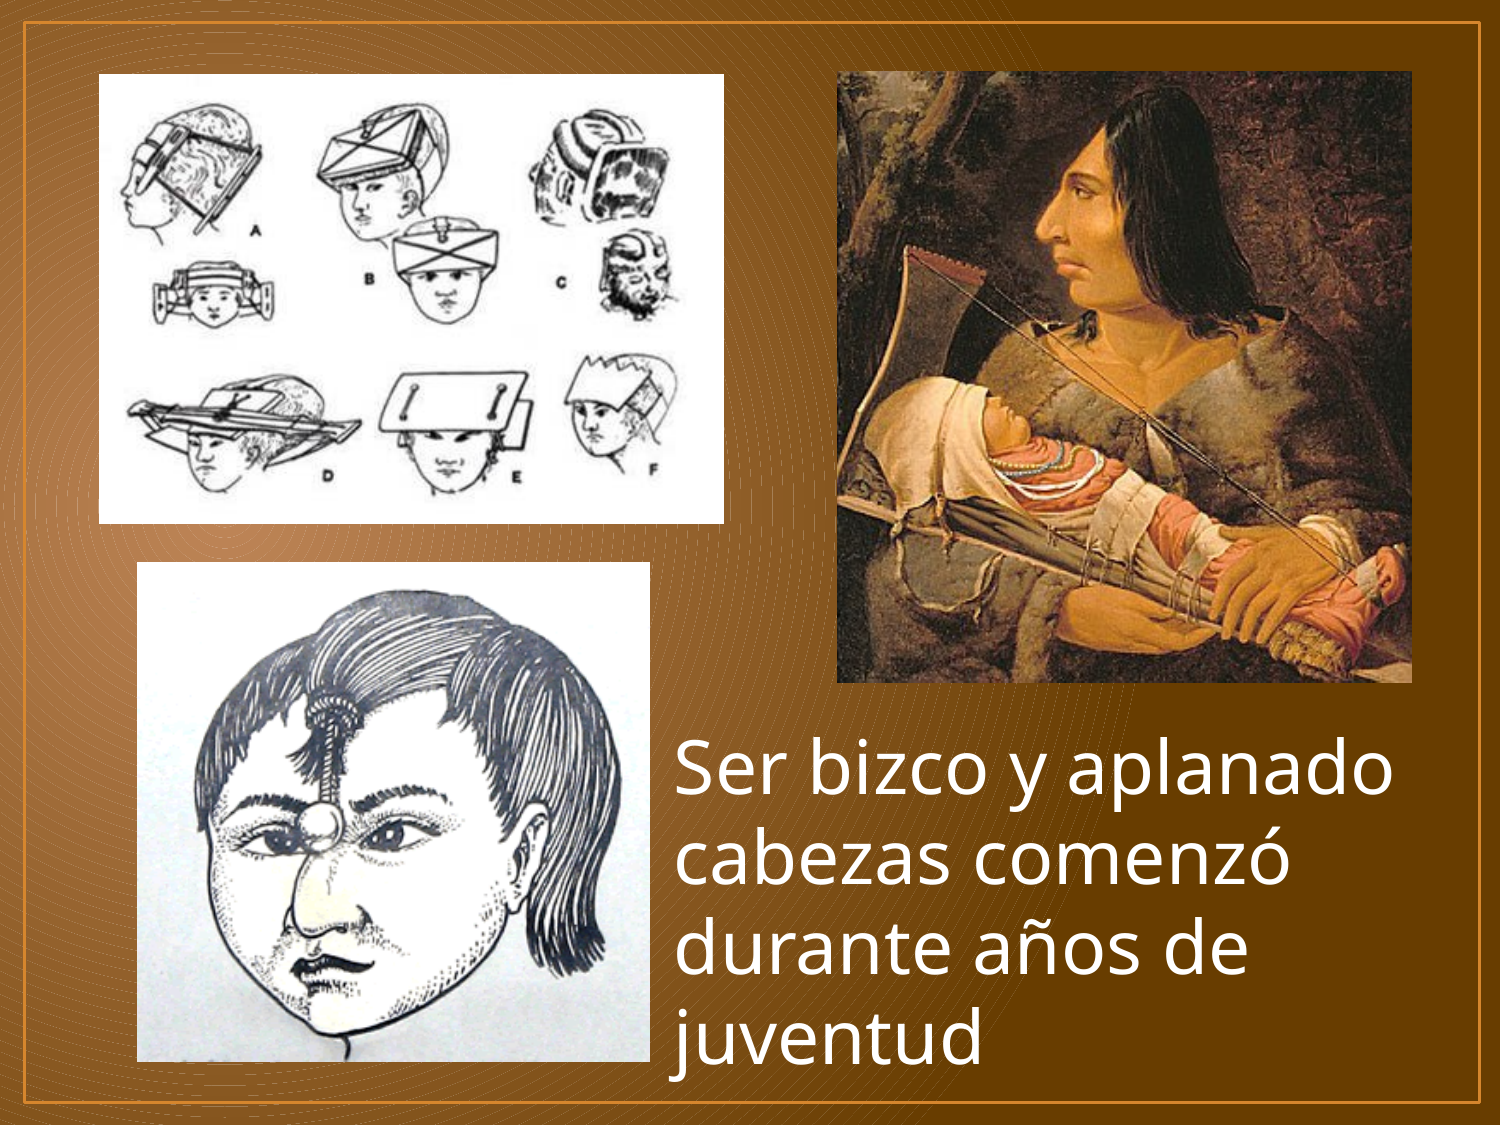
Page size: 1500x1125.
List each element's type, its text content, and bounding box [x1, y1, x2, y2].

text_box Ser bizco y aplanado cabezas comenzó durante años de juventud [659, 712, 1500, 1088]
picture [99, 74, 724, 524]
picture [136, 562, 651, 1062]
picture [837, 71, 1413, 684]
